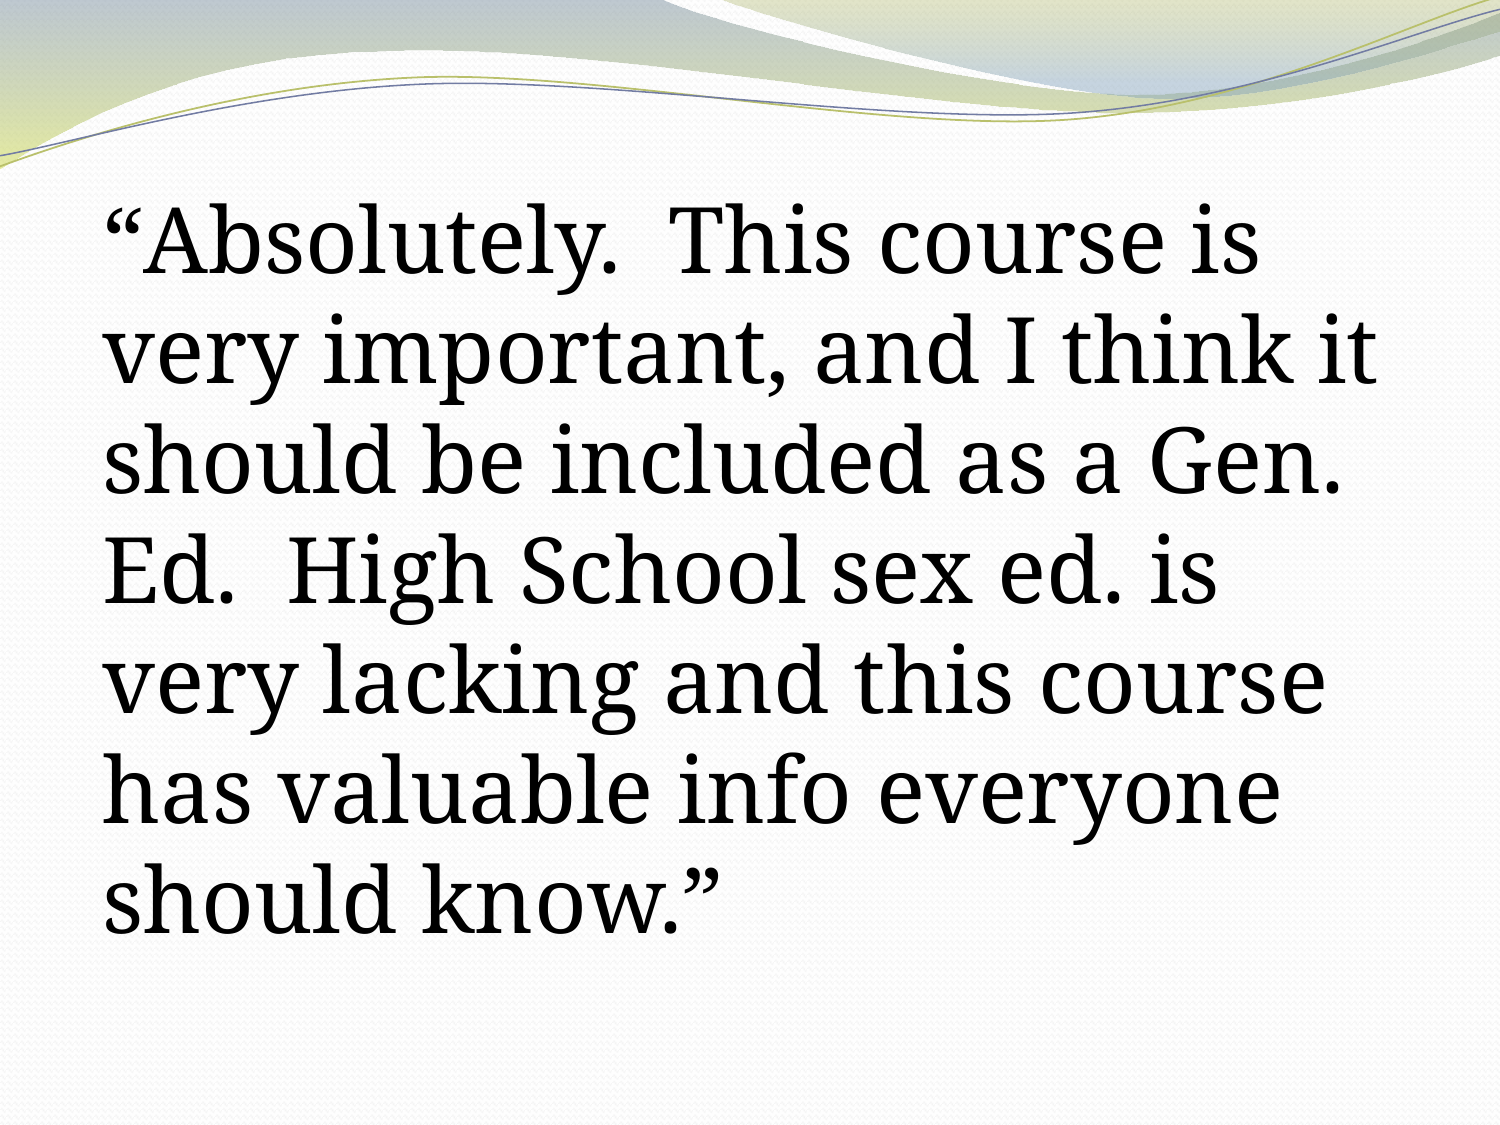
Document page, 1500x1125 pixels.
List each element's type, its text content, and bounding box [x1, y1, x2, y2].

text_box “Absolutely. This course is very important, and I think it should be included as a Gen. Ed. High School sex ed. is very lacking and this course has valuable info everyone should know.” [87, 174, 1413, 960]
